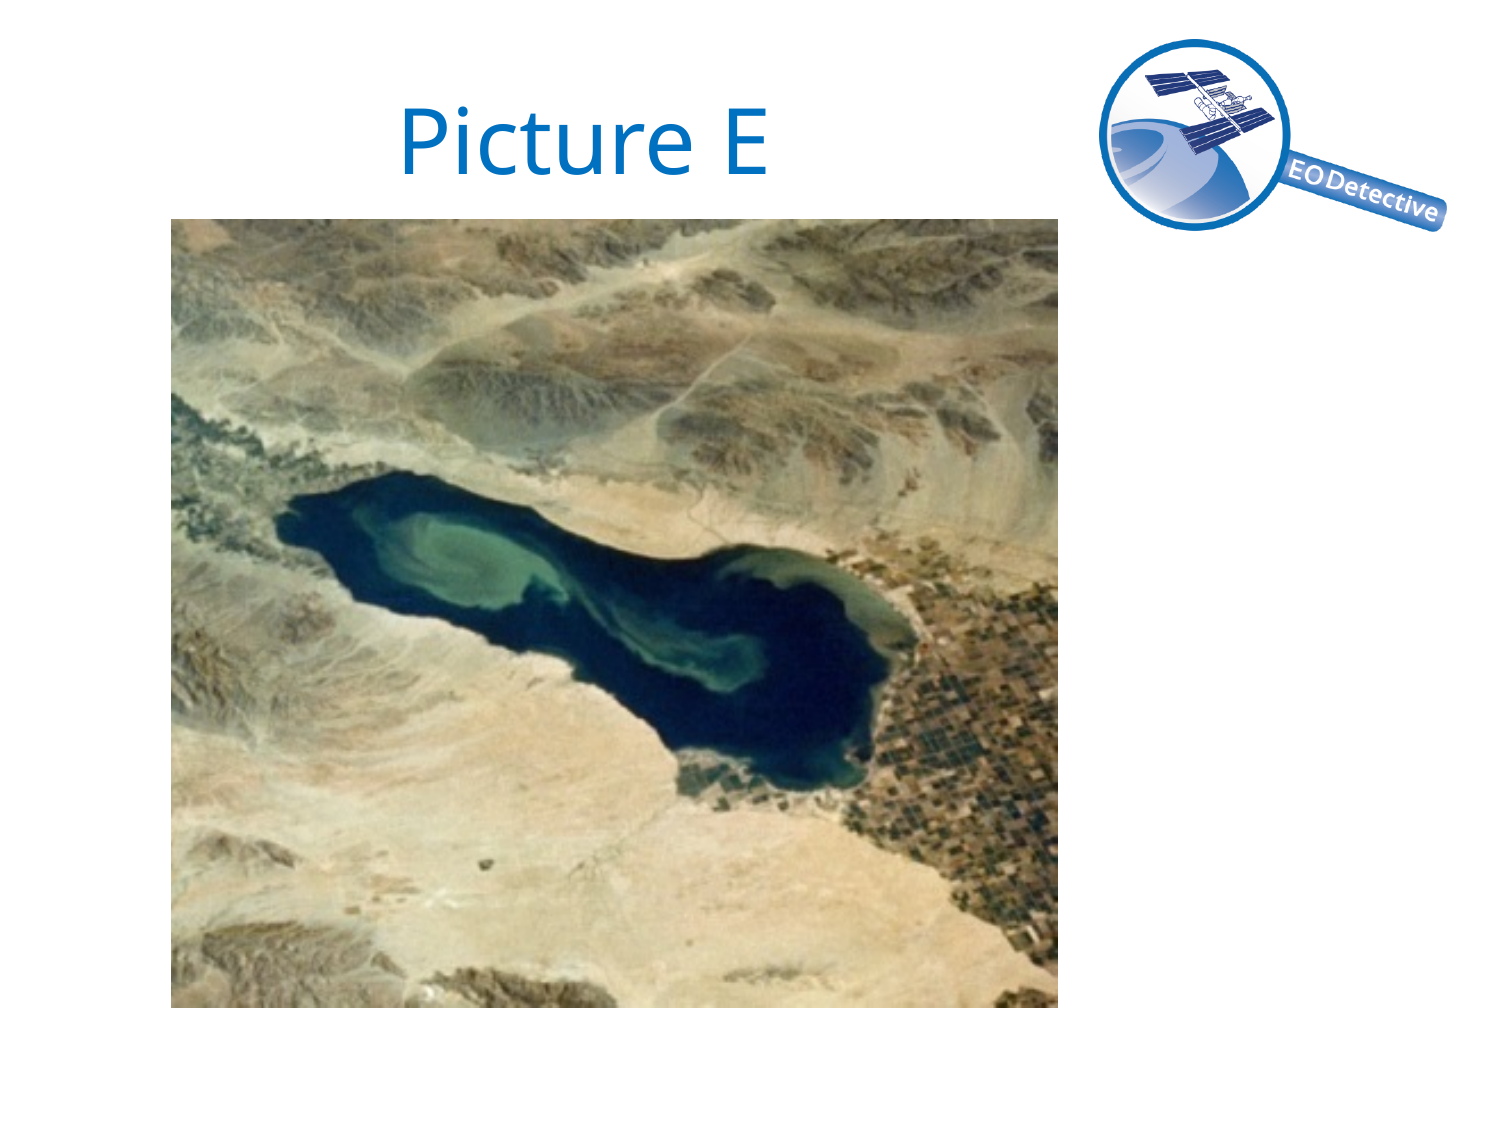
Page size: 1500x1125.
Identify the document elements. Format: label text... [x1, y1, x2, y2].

title Picture E [75, 45, 1093, 232]
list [170, 219, 1058, 1009]
picture [1099, 39, 1447, 232]
